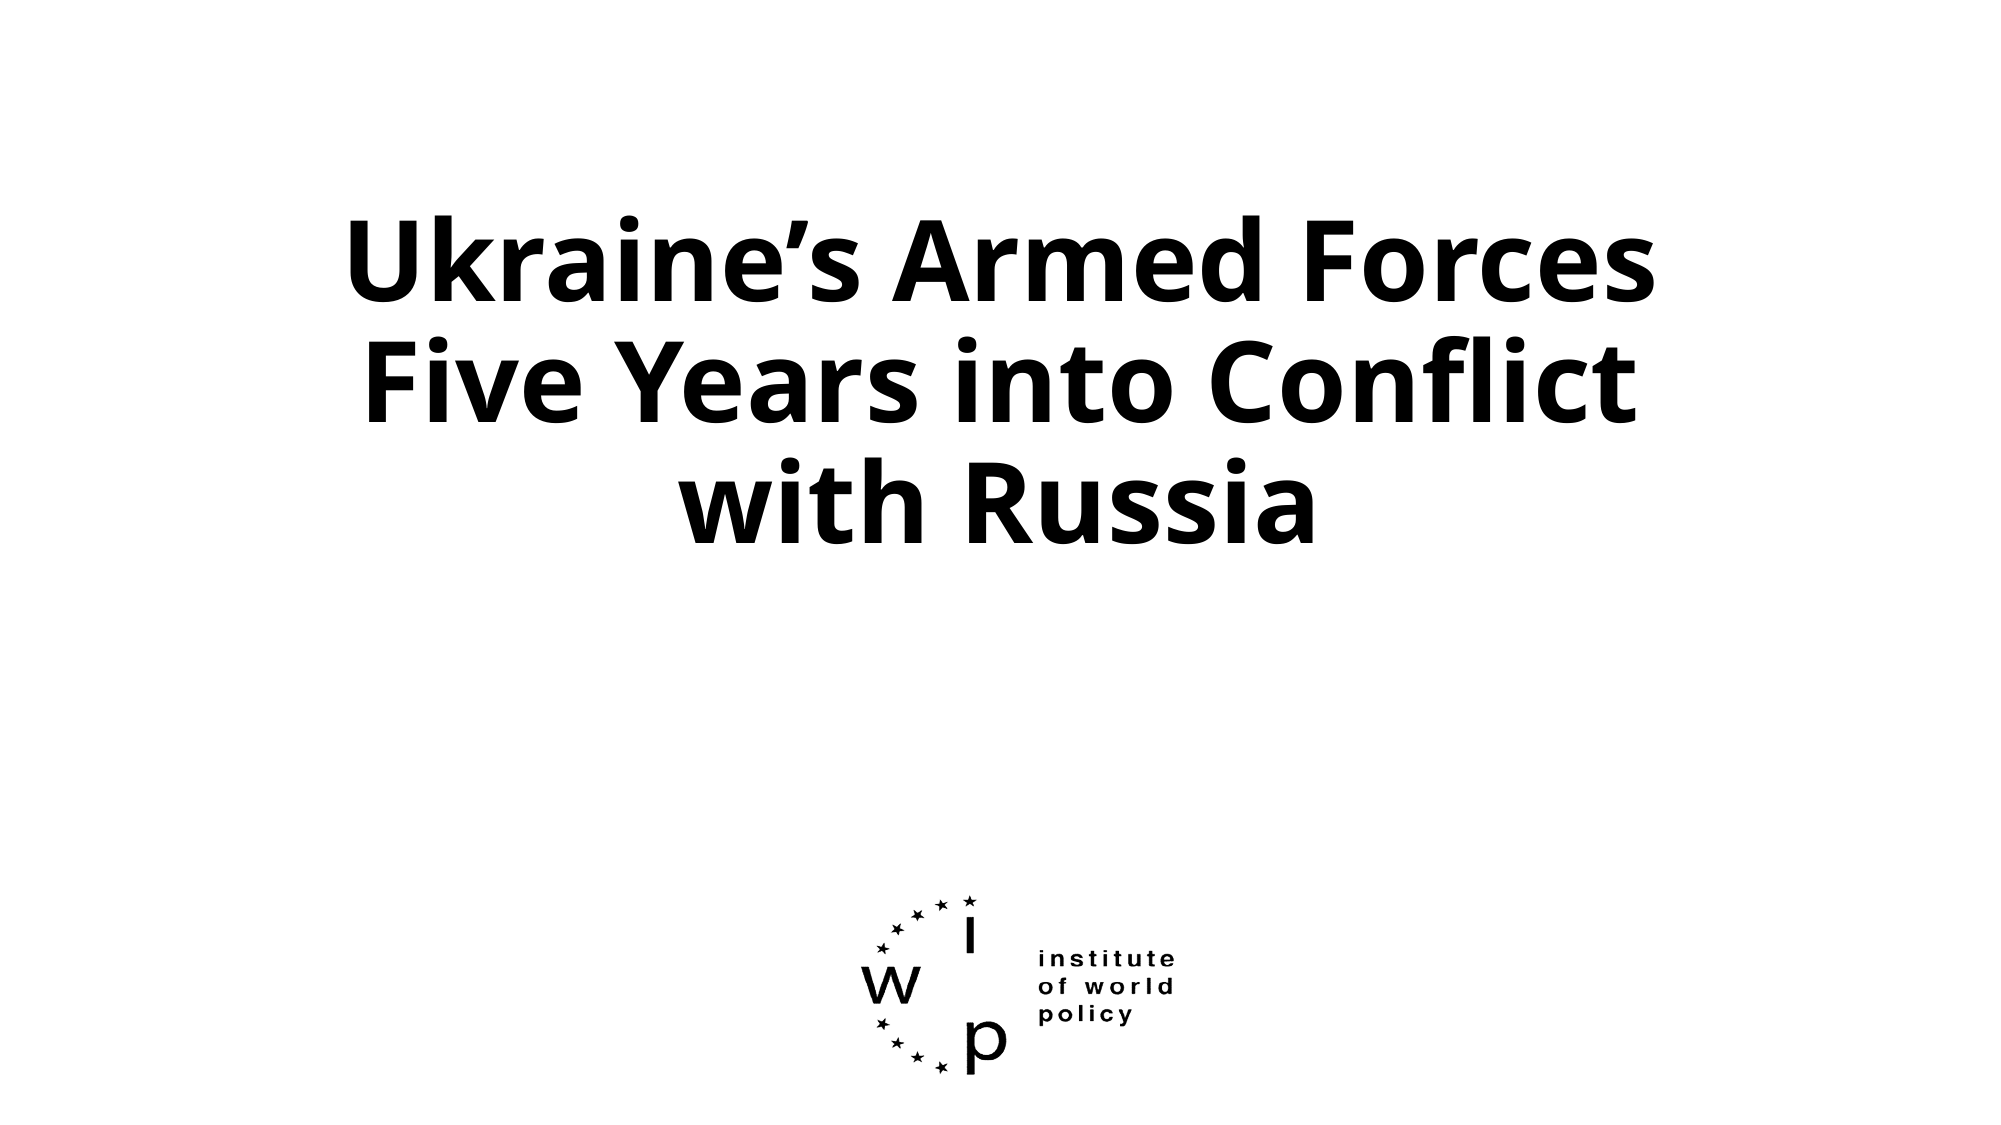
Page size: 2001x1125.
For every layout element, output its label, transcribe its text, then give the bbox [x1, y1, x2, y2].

title Ukraine’s Armed Forces Five Years into Conflict with Russia [249, 184, 1750, 576]
picture [847, 877, 1199, 1097]
